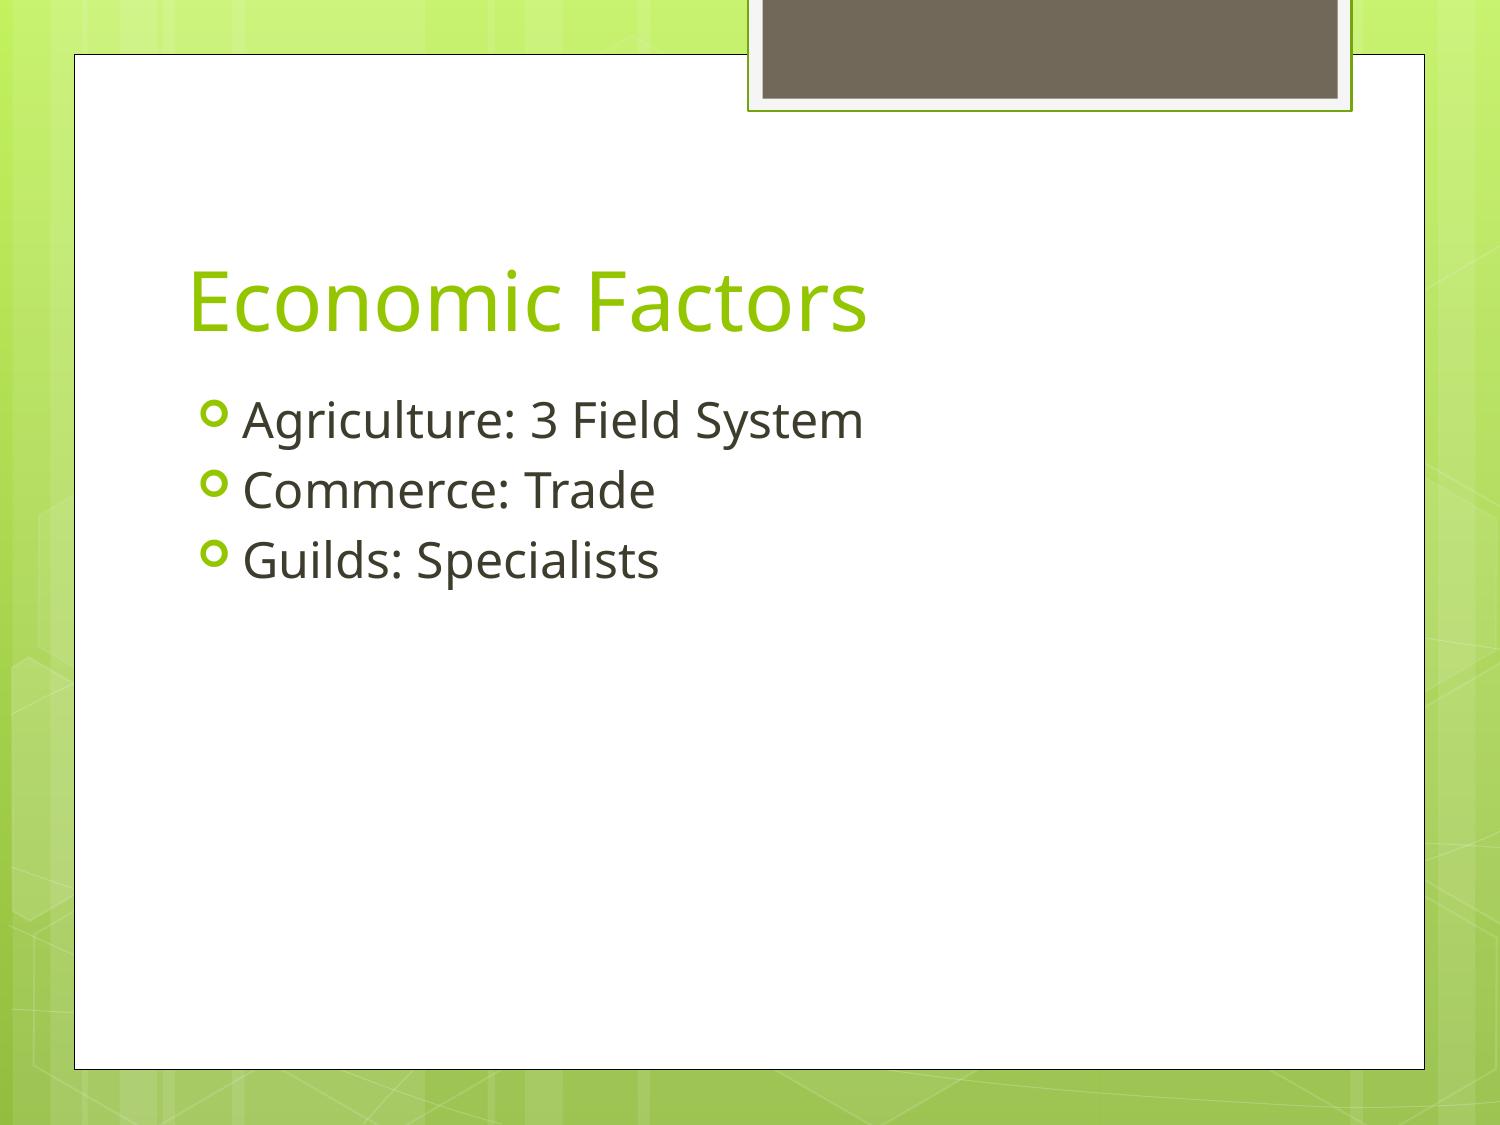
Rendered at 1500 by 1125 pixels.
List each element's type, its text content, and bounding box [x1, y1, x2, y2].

title Economic Factors [171, 168, 1324, 357]
list Agriculture: 3 Field System Commerce: Trade Guilds: Specialists [171, 381, 1283, 957]
